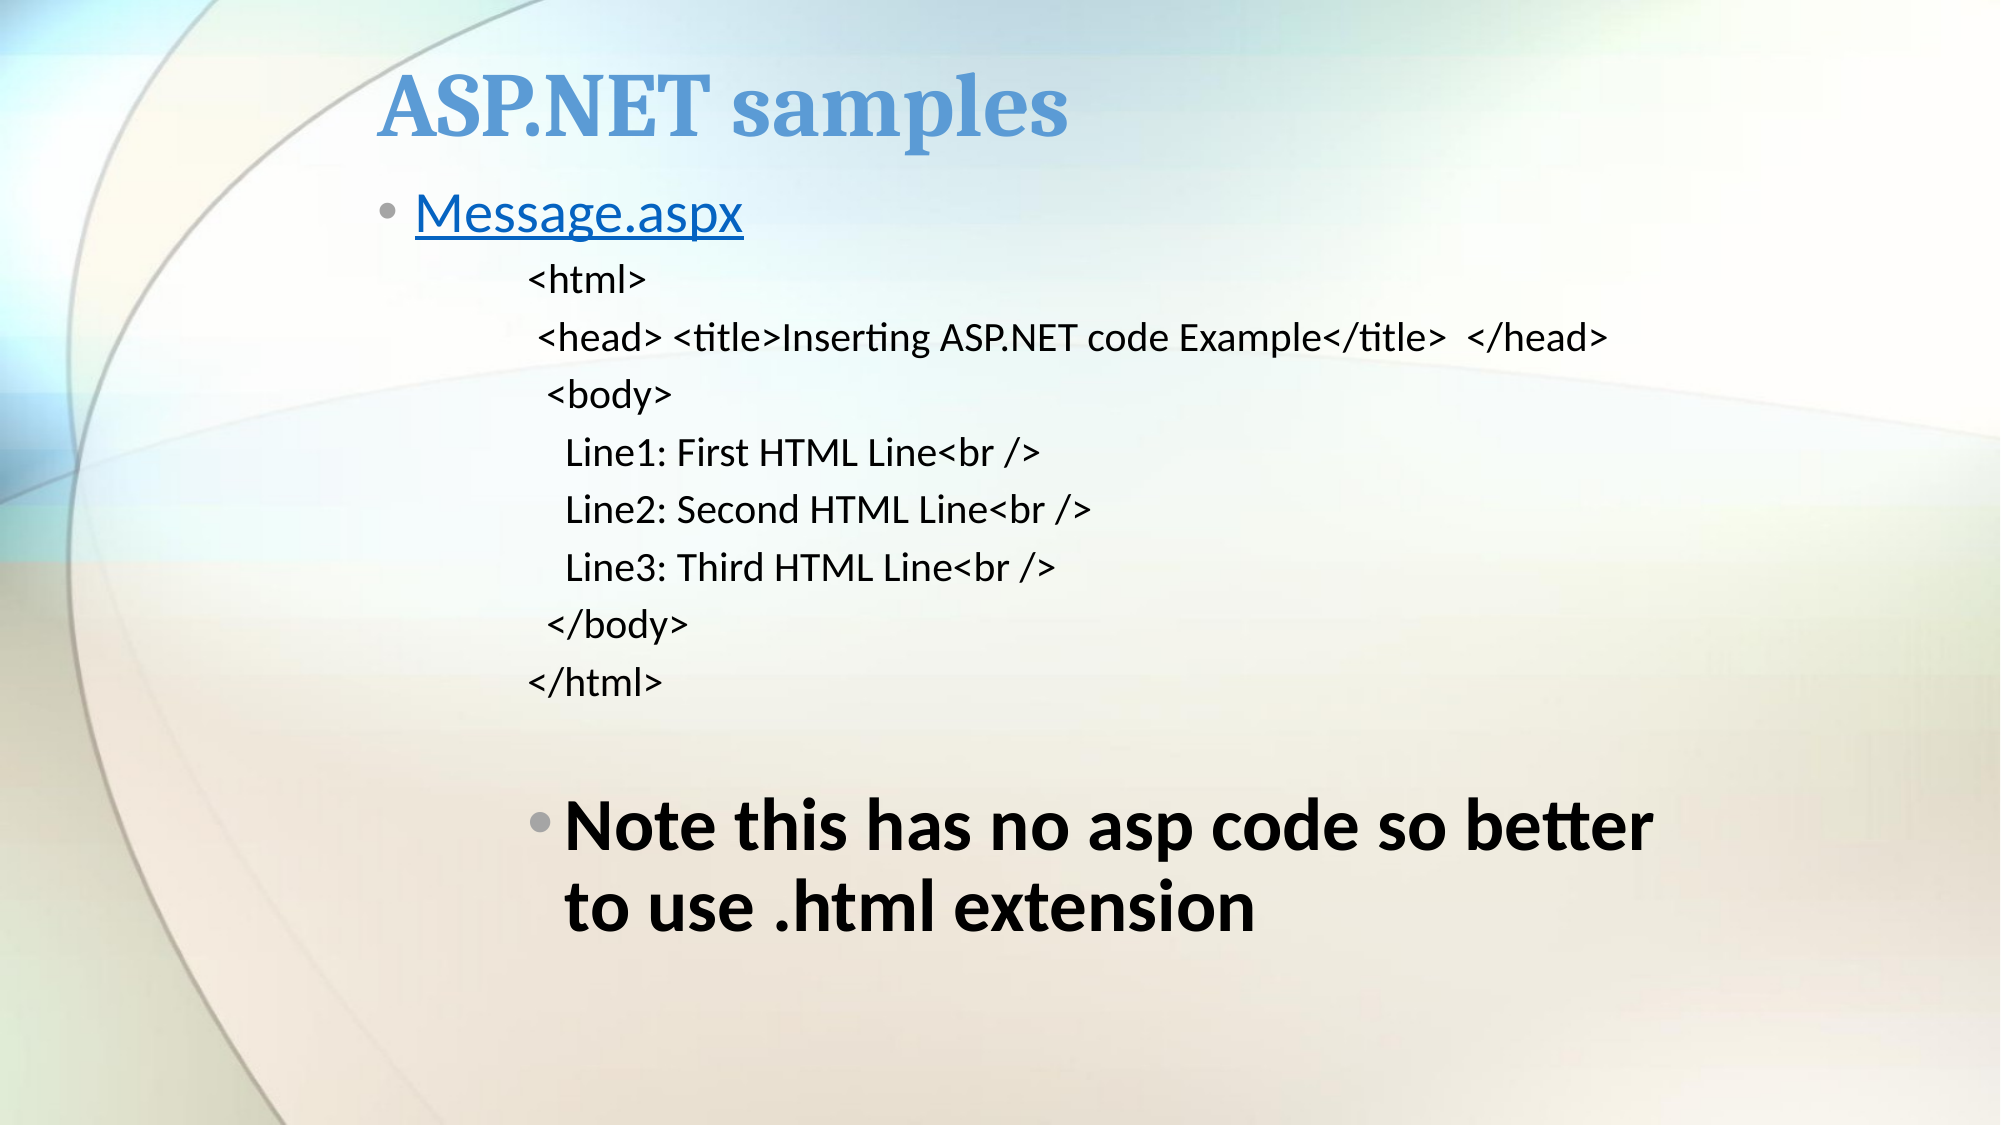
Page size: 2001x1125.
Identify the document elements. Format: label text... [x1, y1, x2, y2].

picture [0, 0, 2001, 1125]
title ASP.NET samples [362, 37, 1638, 163]
list Message.aspx <html> <head> <title>Inserting ASP.NET code Example</title> </head> <body> Line1: First HTML Line<br /> Line2: Second HTML Line<br /> Line3: Third HTML Line<br /> </body> </html> Note this has no asp code so better to use .html extension [362, 174, 1700, 1125]
